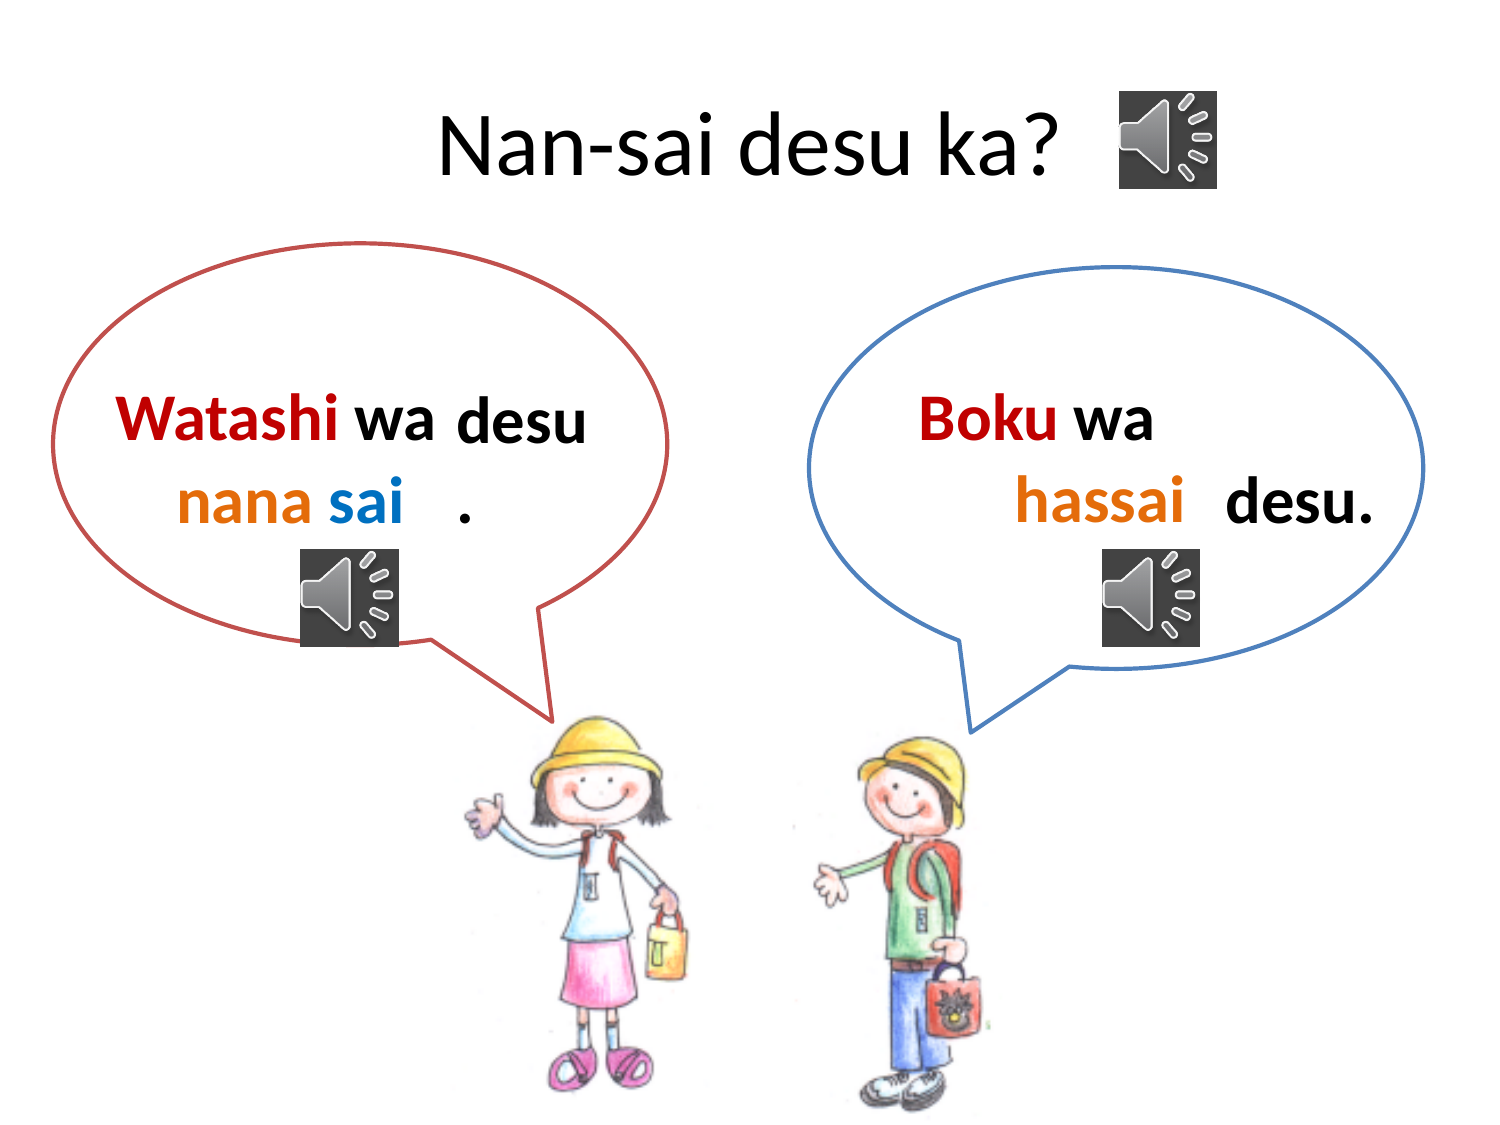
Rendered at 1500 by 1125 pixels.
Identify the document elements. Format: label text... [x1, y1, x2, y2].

text_box [50, 241, 670, 643]
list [747, 635, 1050, 1125]
picture [1101, 547, 1202, 648]
picture [1117, 89, 1219, 191]
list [407, 625, 757, 1125]
text_box nana sai [108, 448, 420, 545]
title Nan-sai desu ka? [75, 45, 1425, 233]
picture [299, 547, 400, 648]
text_box hassai [890, 447, 1202, 544]
text_box [806, 265, 1426, 679]
text_box 8 sai [1045, 439, 1341, 545]
text_box 7 sai [263, 439, 477, 545]
